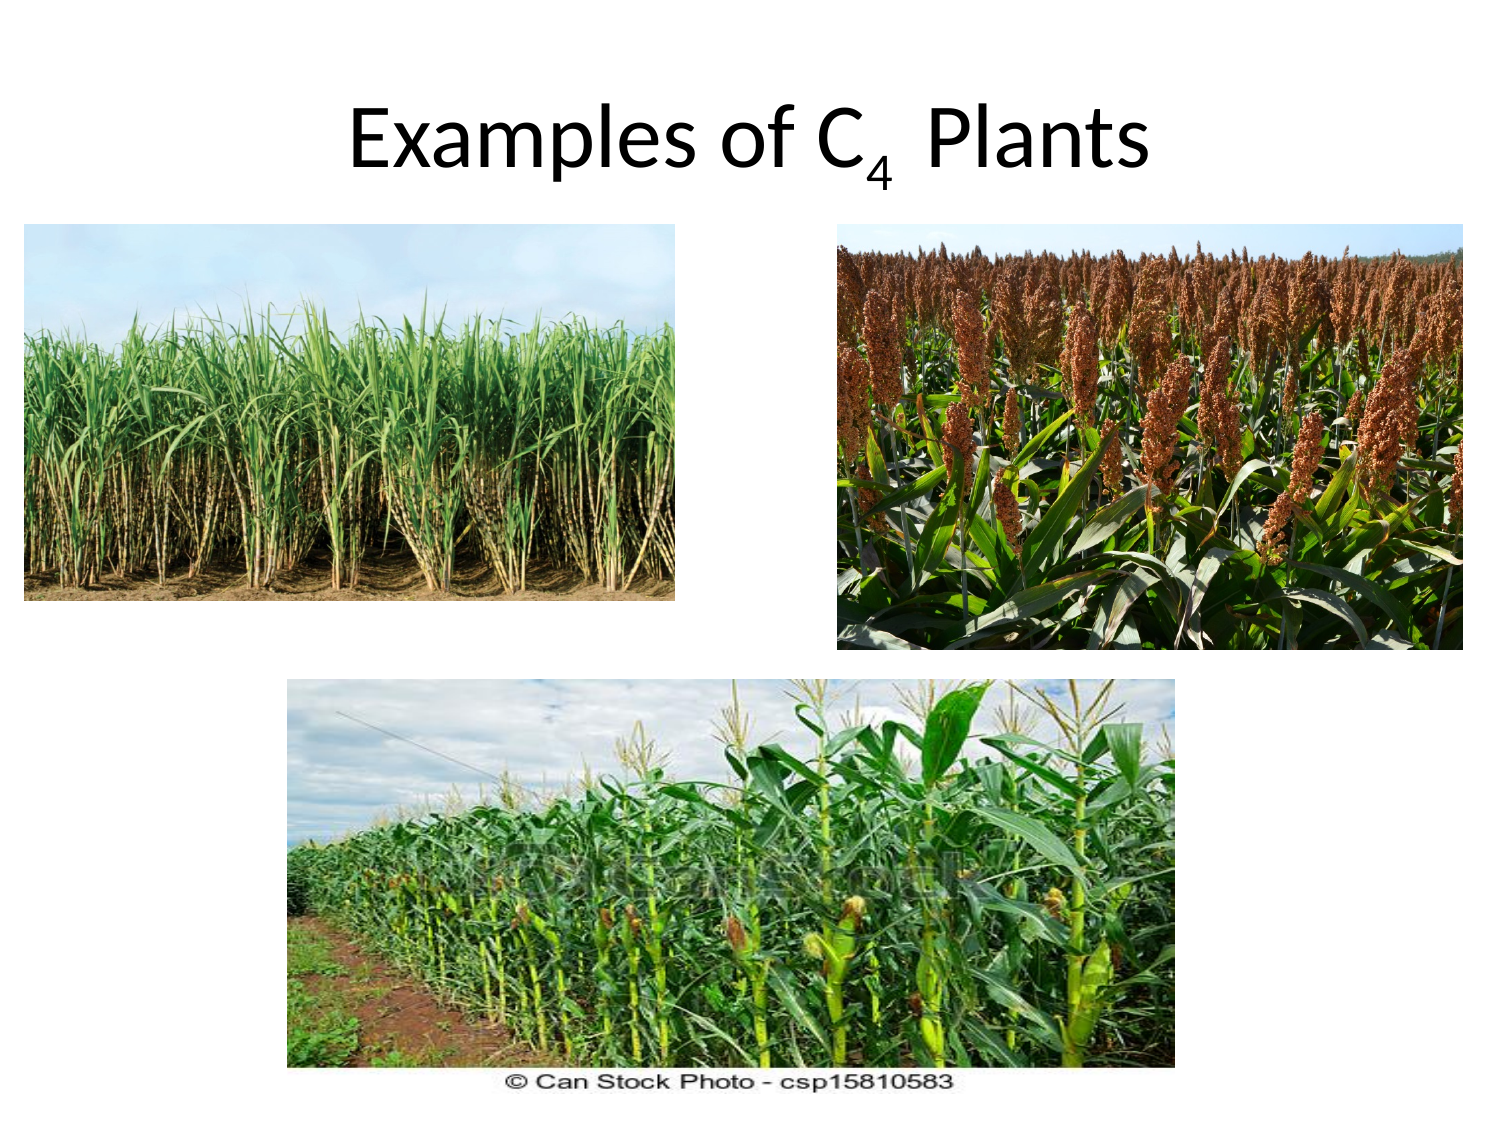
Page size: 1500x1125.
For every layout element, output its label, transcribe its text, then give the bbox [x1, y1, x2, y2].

title Examples of C4 Plants [75, 45, 1425, 233]
picture [287, 678, 1176, 1095]
picture [837, 224, 1463, 651]
picture [24, 224, 676, 601]
